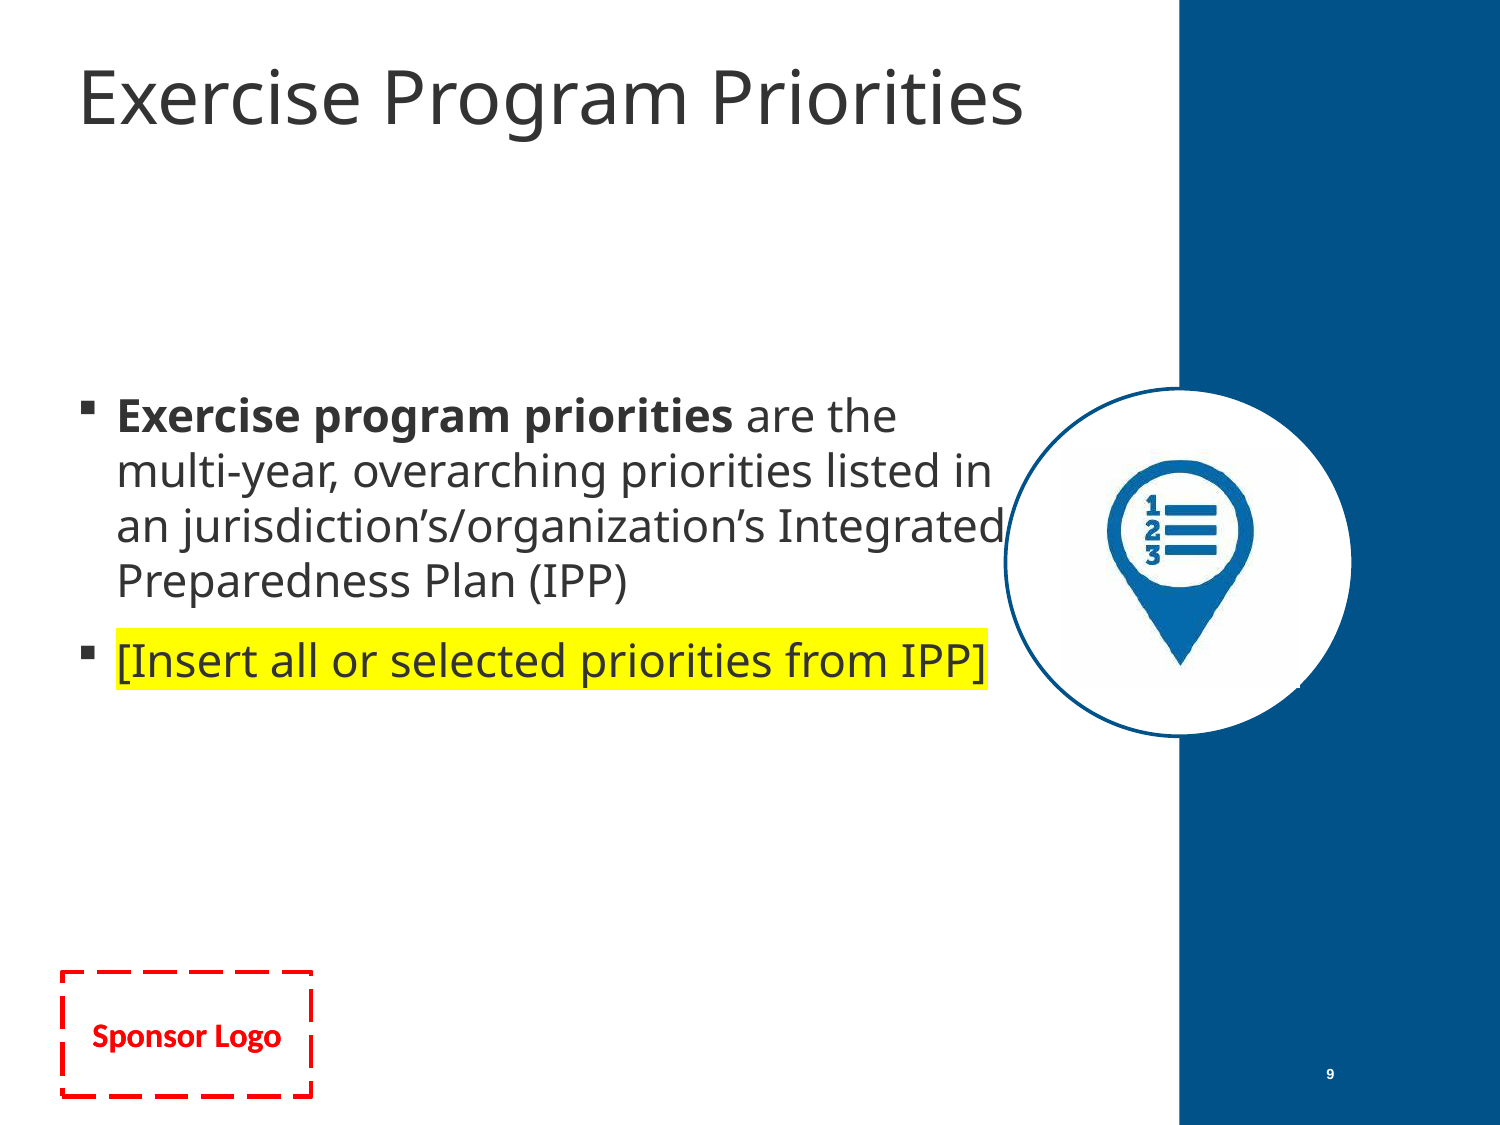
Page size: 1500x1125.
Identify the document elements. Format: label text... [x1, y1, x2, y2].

list Exercise program priorities are the multi-year, overarching priorities listed in an jurisdiction’s/organization’s Integrated Preparedness Plan (IPP) [Insert all or selected priorities from IPP] [62, 362, 1033, 711]
picture [1062, 449, 1301, 688]
text_box [1003, 386, 1356, 689]
slide_number 9 [1242, 1052, 1368, 1098]
text_box [1177, 0, 1500, 1125]
title Exercise Program Priorities [62, 12, 1045, 176]
text_box [1064, 696, 1293, 739]
